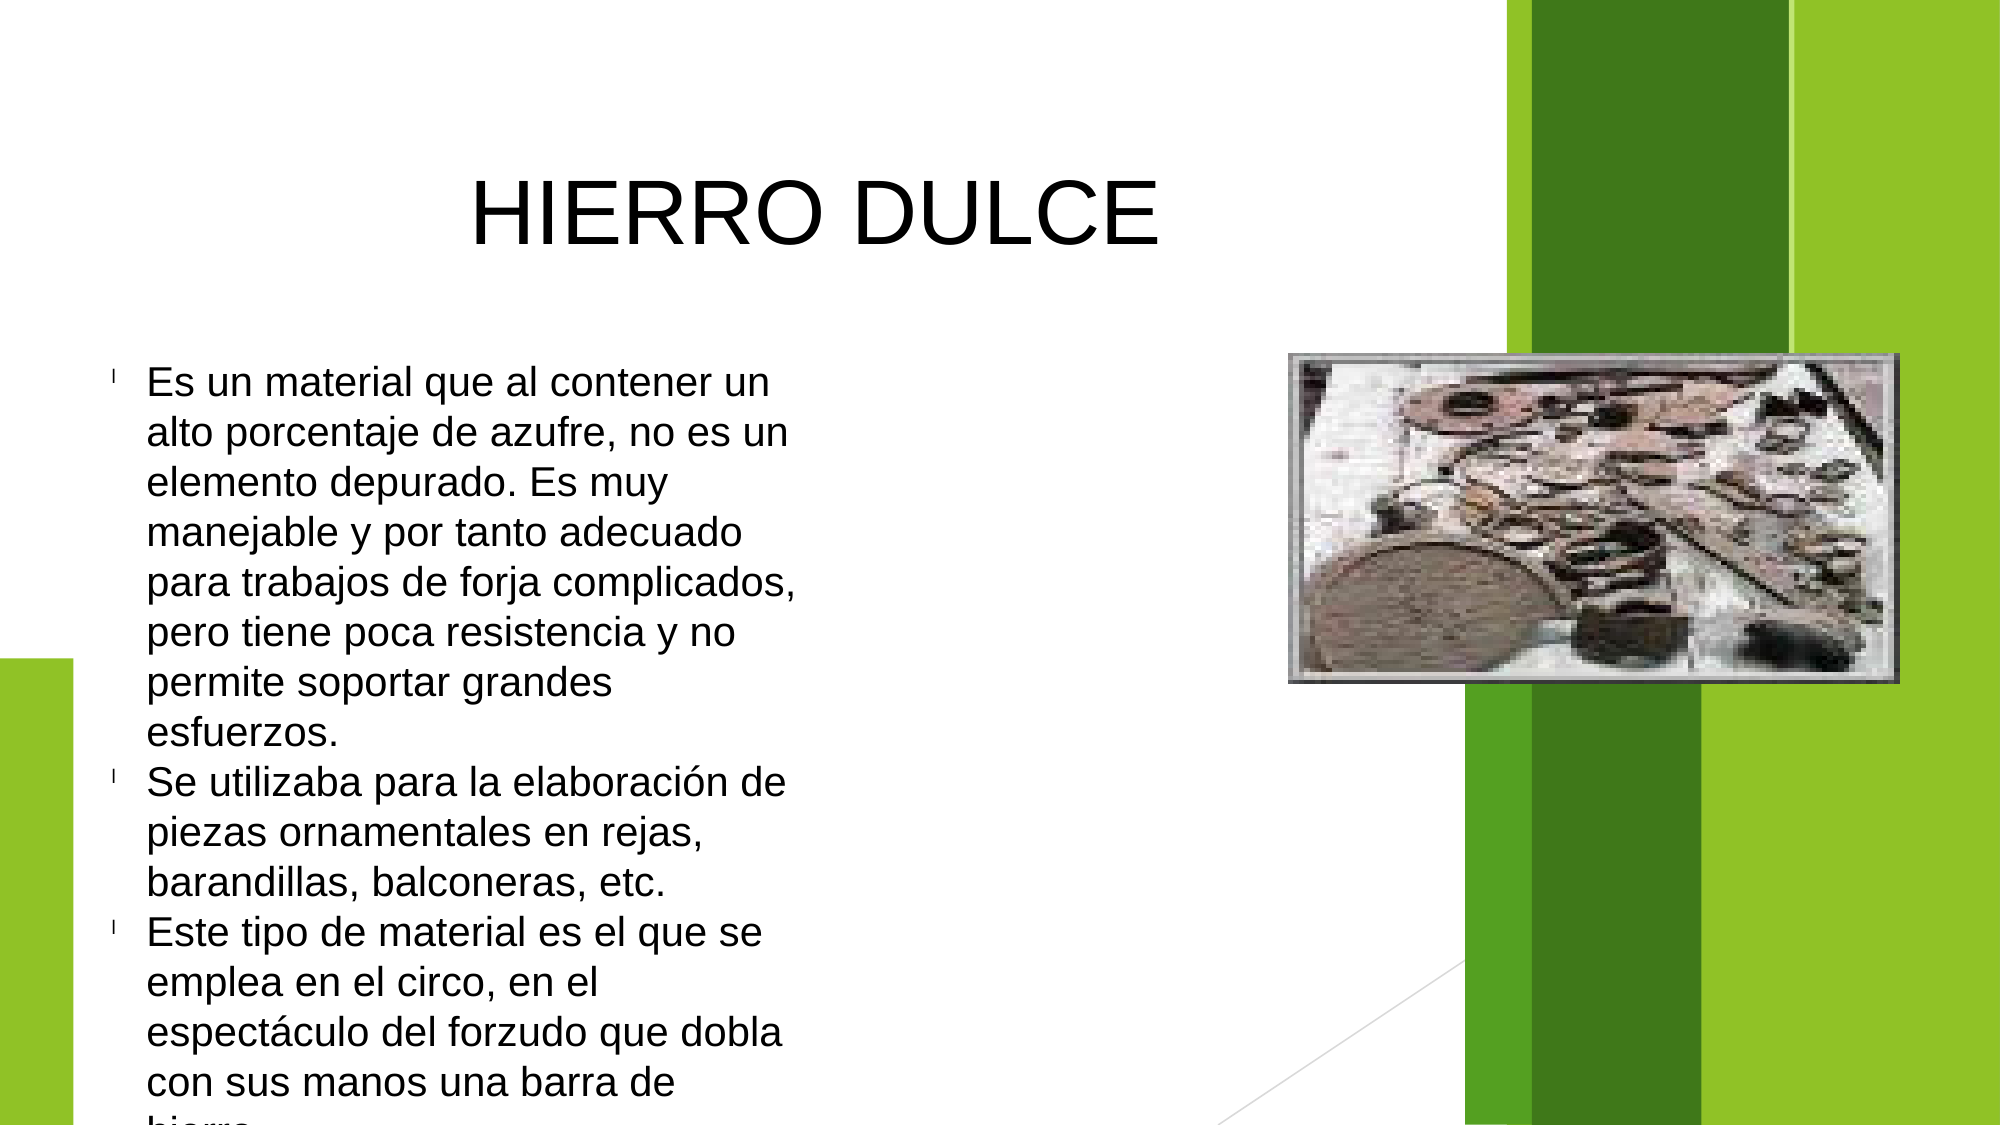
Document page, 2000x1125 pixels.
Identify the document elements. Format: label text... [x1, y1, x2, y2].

text_box HIERRO DULCE [111, 99, 1522, 317]
text_box Es un material que al contener un alto porcentaje de azufre, no es un elemento depurado. Es muy manejable y por tanto adecuado para trabajos de forja complicados, pero tiene poca resistencia y no permite soportar grandes esfuerzos. Se utilizaba para la elaboración de piezas ornamentales en rejas, barandillas, balconeras, etc. Este tipo de material es el que se emplea en el circo, en el espectáculo del forzudo que dobla con sus manos una barra de hierro. [111, 354, 799, 991]
picture [1288, 352, 1900, 684]
